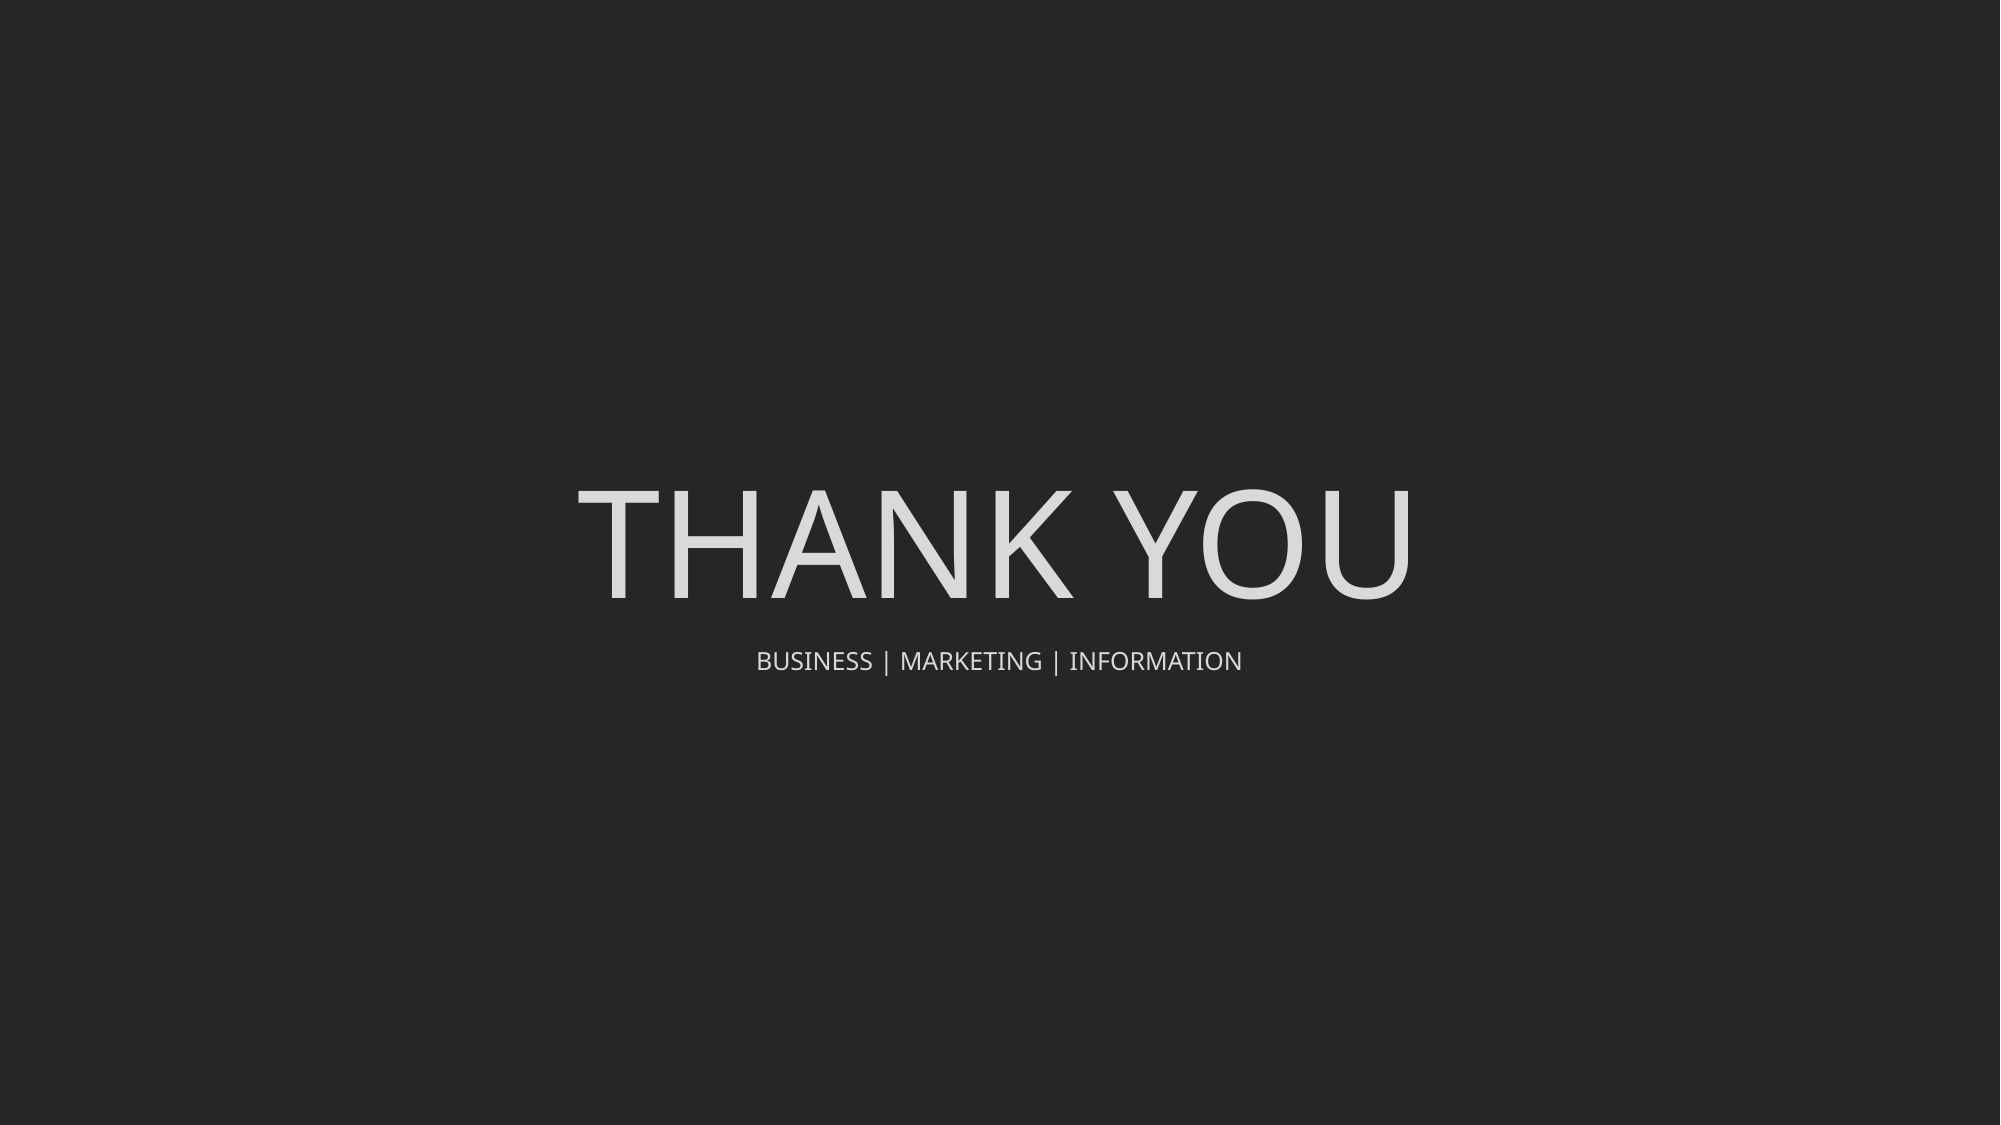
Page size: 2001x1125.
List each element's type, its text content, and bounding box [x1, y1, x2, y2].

text_box THANK YOU [562, 441, 1438, 636]
text_box BUSINESS | MARKETING | INFORMATION [741, 638, 1259, 683]
